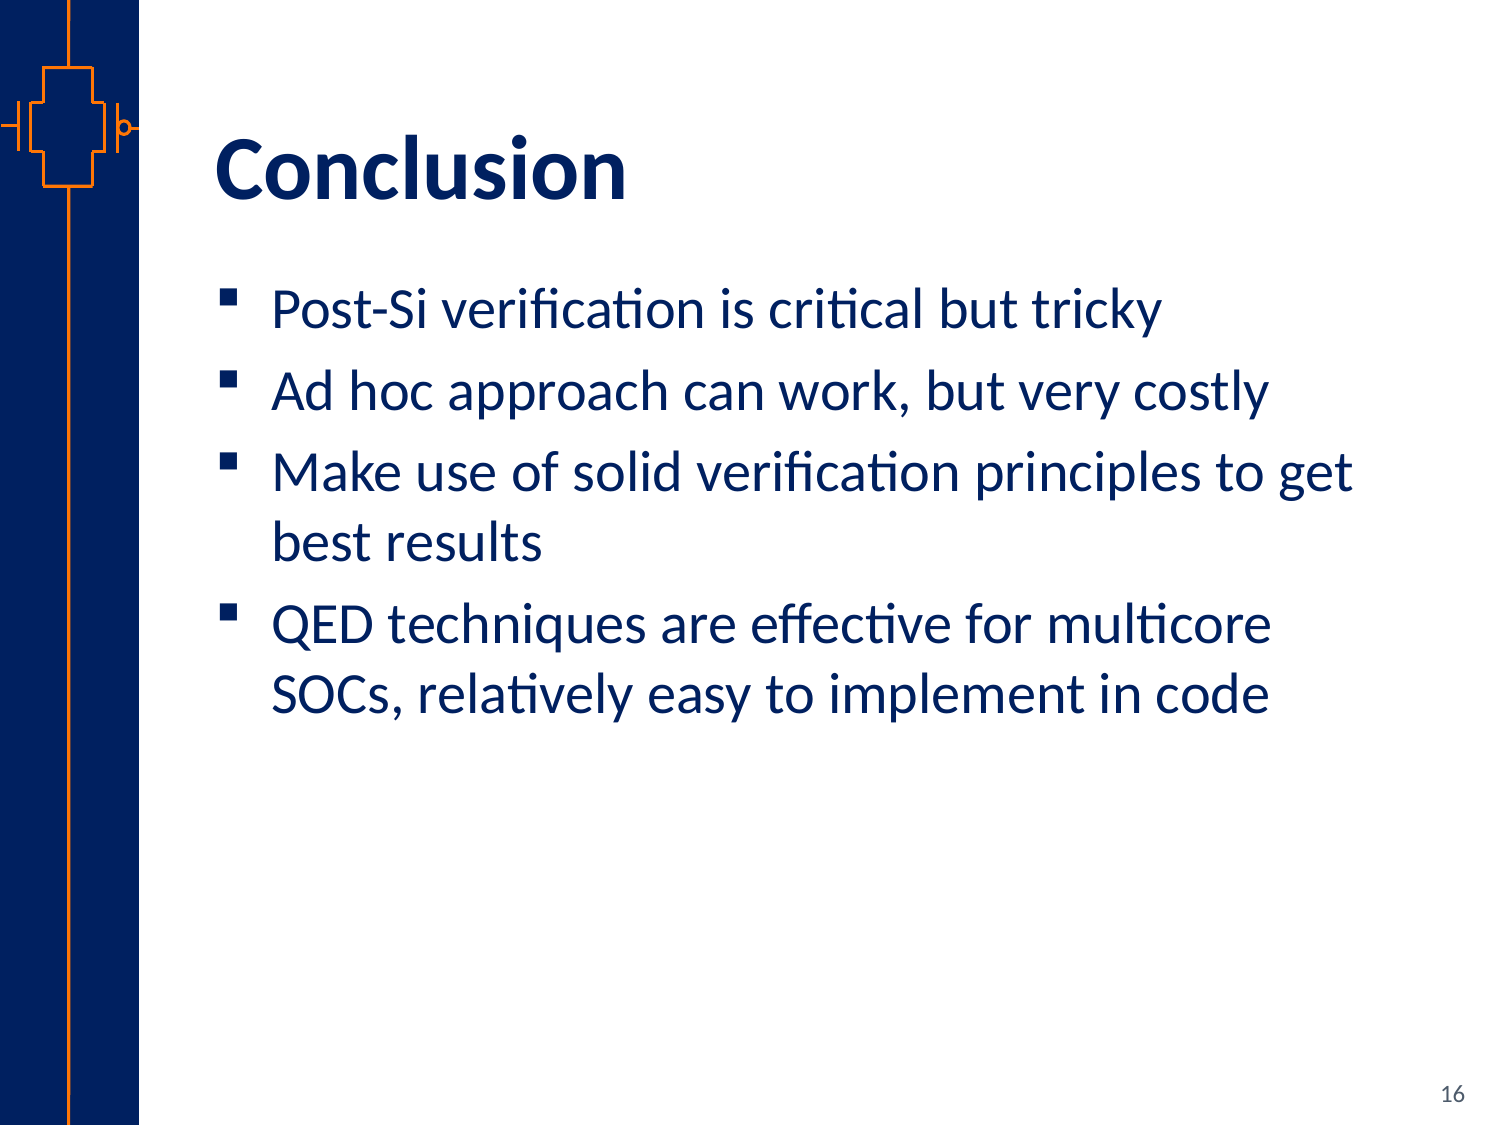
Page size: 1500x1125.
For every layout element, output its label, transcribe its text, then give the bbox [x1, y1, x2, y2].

slide_number 16 [1425, 1062, 1488, 1123]
list Post-Si verification is critical but tricky Ad hoc approach can work, but very costly Make use of solid verification principles to get best results QED techniques are effective for multicore SOCs, relatively easy to implement in code [200, 262, 1425, 988]
title Conclusion [200, 37, 1388, 225]
